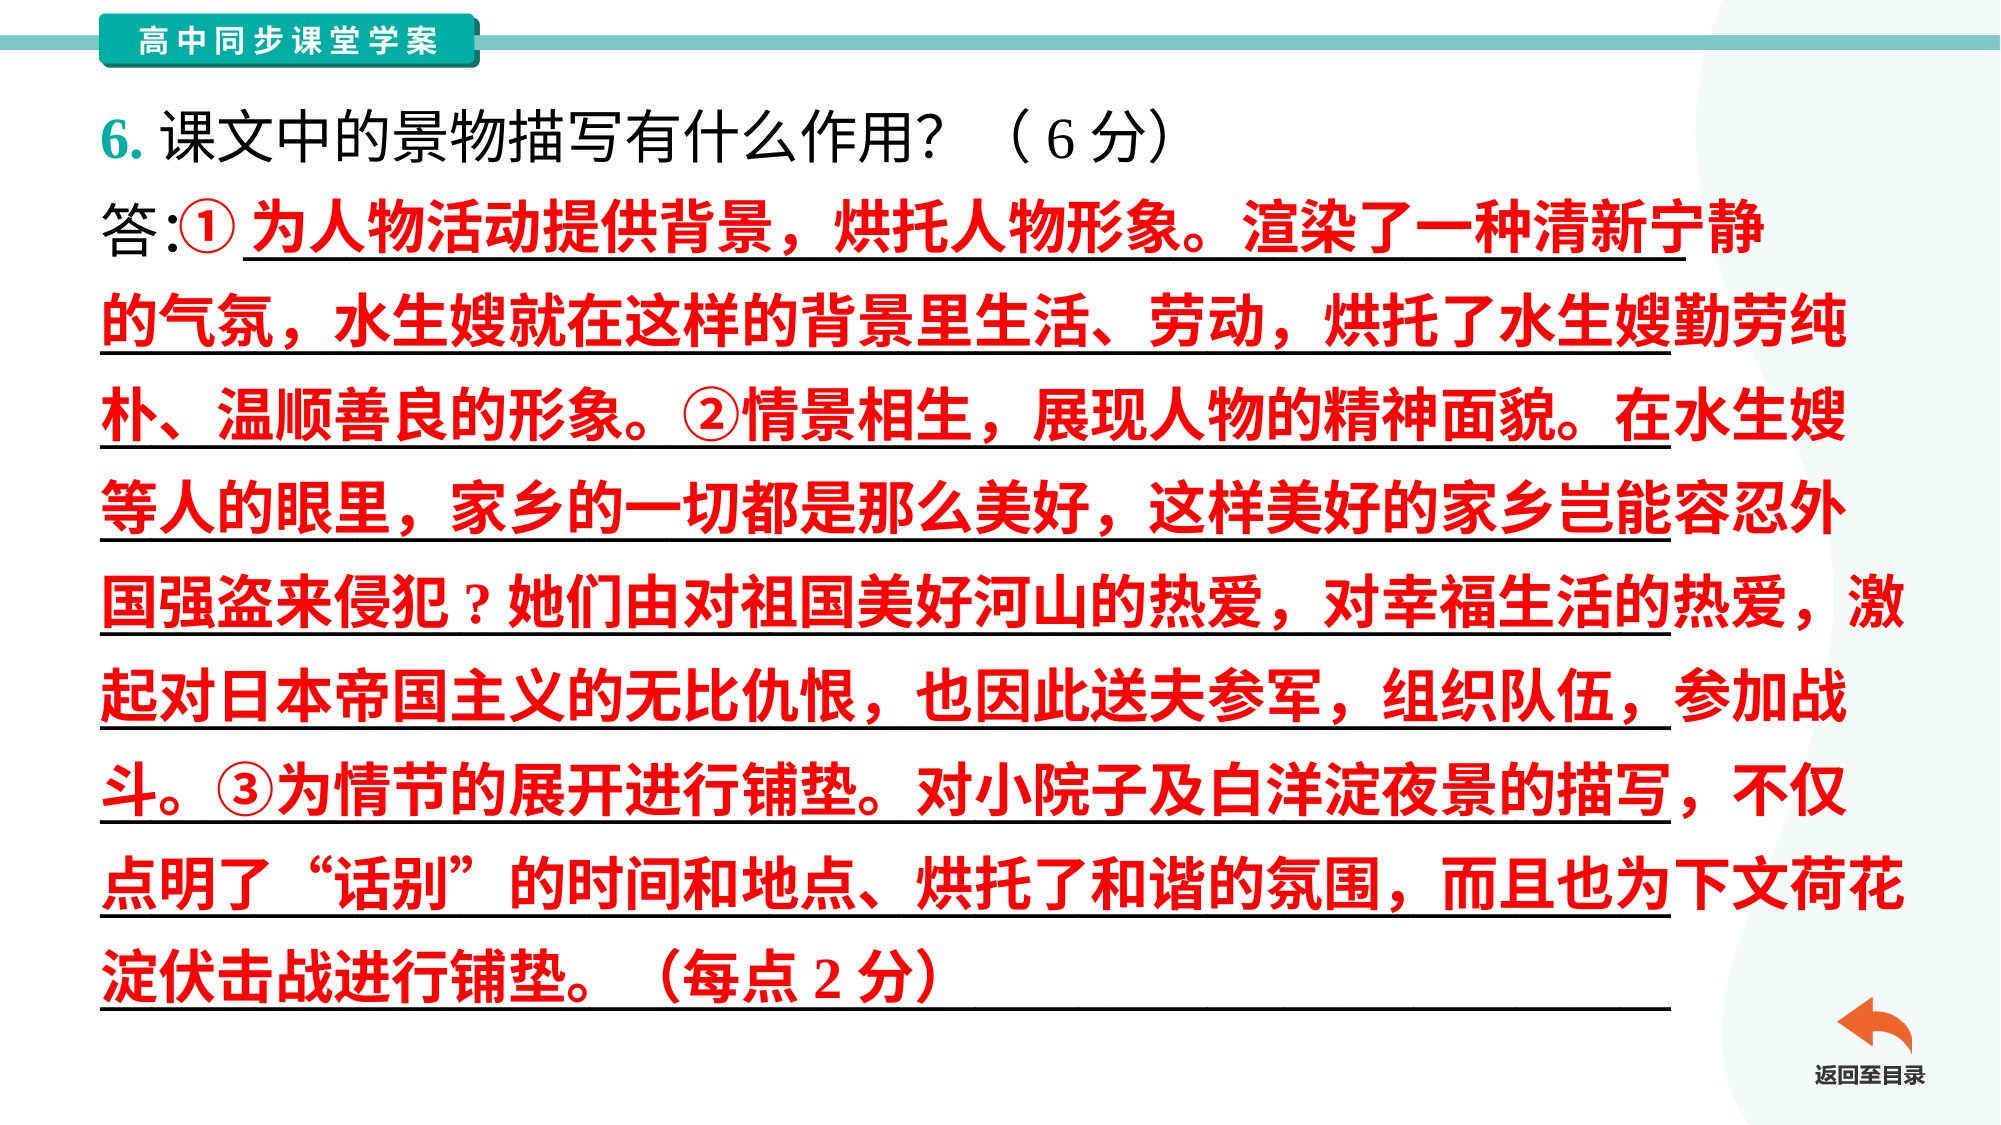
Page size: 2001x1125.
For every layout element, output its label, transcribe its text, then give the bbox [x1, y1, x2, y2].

text_box 6.课文中的景物描写有什么作用？（6分） 答： ________________________________________________________ _____________________________________________________________ _____________________________________________________________ _____________________________________________________________ _____________________________________________________________ _____________________________________________________________ _____________________________________________________________ _____________________________________________________________ _____________________________________________________________ [100, 76, 1899, 166]
picture [0, 0, 2000, 1125]
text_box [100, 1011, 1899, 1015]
text_box ①为人物活动提供背景，烘托人物形象。渲染了一种清新宁静 的气氛，水生嫂就在这样的背景里生活、劳动，烘托了水生嫂勤劳纯 朴、温顺善良的形象。②情景相生，展现人物的精神面貌。在水生嫂 等人的眼里，家乡的一切都是那么美好，这样美好的家乡岂能容忍外 国强盗来侵犯?她们由对祖国美好河山的热爱，对幸福生活的热爱，激 起对日本帝国主义的无比仇恨，也因此送夫参军，组织队伍，参加战 斗。③为情节的展开进行铺垫。对小院子及白洋淀夜景的描写，不仅 点明了“话别”的时间和地点、烘托了和谐的氛围，而且也为下文荷花 淀伏击战进行铺垫。（每点2分） [100, 166, 1899, 1011]
